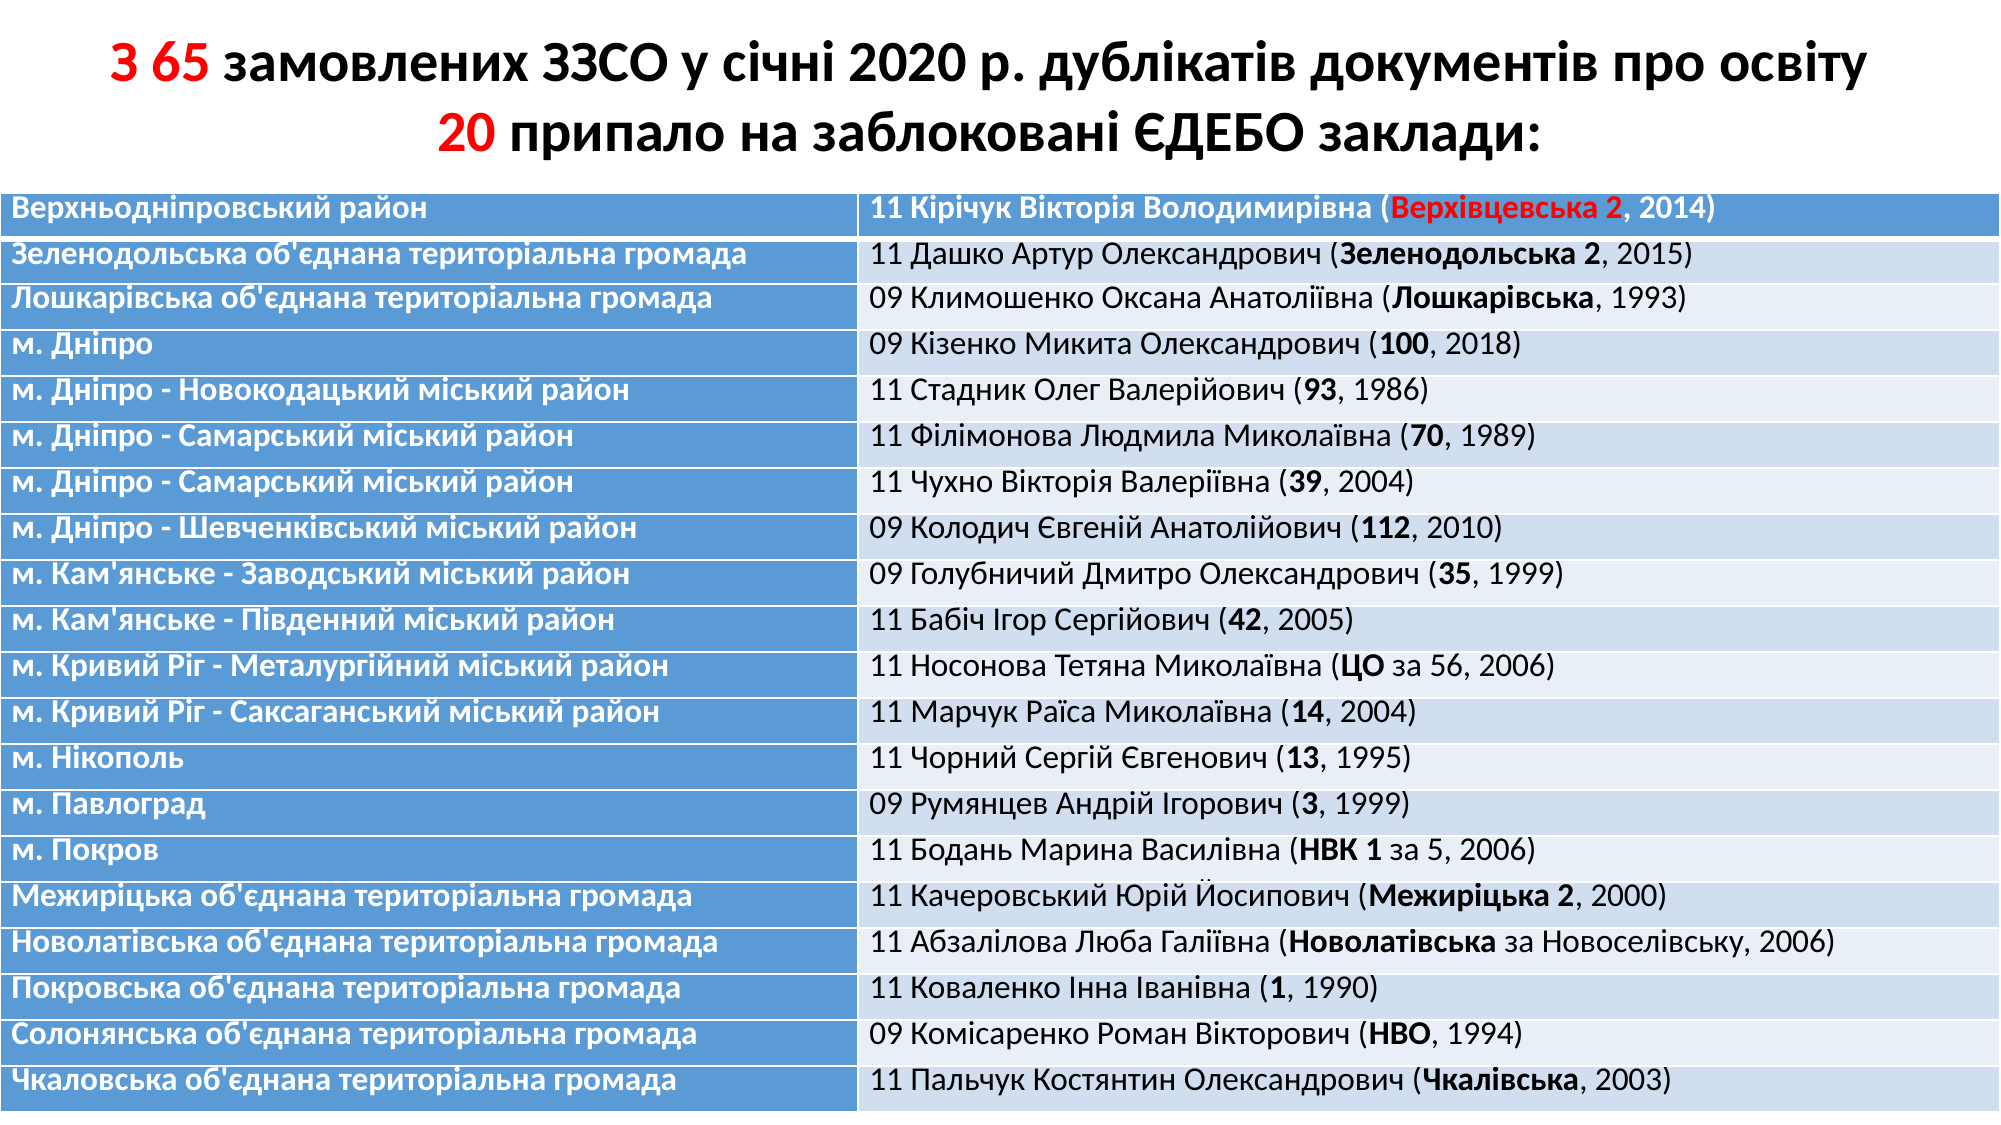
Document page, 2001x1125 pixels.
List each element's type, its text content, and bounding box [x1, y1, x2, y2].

table_cell м. Днiпро [1, 331, 857, 375]
table_cell 09 Комiсаренко Роман Вiкторович (НВО, 1994) [859, 1021, 1999, 1065]
table_cell Покровська об'єднана територiальна громада [1, 975, 857, 1019]
table_cell Чкаловська об'єднана територiальна громада [1, 1067, 857, 1111]
table_cell 11 Качеровський Юрiй Йосипович (Межирiцька 2, 2000) [859, 883, 1999, 927]
table_cell м. Днiпро - Самарський мiський район [1, 423, 857, 467]
text_box З 65 замовлених ЗЗСО у січні 2020 р. дублікатів документів про освіту 20 припало на заблоковані ЄДЕБО заклади: [45, 16, 1935, 171]
table_cell 09 Климошенко Оксана Анатолiївна (Лошкарiвська, 1993) [859, 285, 1999, 329]
table_cell Новолатiвська об'єднана територiальна громада [1, 929, 857, 973]
table_cell Зеленодольська об'єднана територiальна громада [1, 242, 857, 283]
table_cell 11 Чухно Вiкторiя Валерiївна (39, 2004) [859, 469, 1999, 513]
table_cell Лошкарiвська об'єднана територiальна громада [1, 285, 857, 329]
table_cell 11 Носонова Тетяна Миколаївна (ЦО за 56, 2006) [859, 653, 1999, 697]
table_cell 11 Дашко Артур Олександрович (Зеленодольська 2, 2015) [859, 242, 1999, 283]
table_cell 11 Чорний Сергiй Євгенович (13, 1995) [859, 745, 1999, 789]
table_cell 11 Пальчук Костянтин Олександрович (Чкалiвська, 2003) [859, 1067, 1999, 1111]
table_header Верхньоднiпровський район [1, 194, 857, 236]
table_cell Межирiцька об'єднана територiальна громада [1, 883, 857, 927]
table_cell м. Днiпро - Самарський мiський район [1, 469, 857, 513]
table_cell м. Кривий Рiг - Саксаганський мiський район [1, 699, 857, 743]
table_cell 11 Стадник Олег Валерiйович (93, 1986) [859, 377, 1999, 421]
table_cell Солонянська об'єднана територiальна громада [1, 1021, 857, 1065]
table_cell м. Нiкополь [1, 745, 857, 789]
table_cell 11 Фiлiмонова Людмила Миколаївна (70, 1989) [859, 423, 1999, 467]
table_cell 09 Голубничий Дмитро Олександрович (35, 1999) [859, 561, 1999, 605]
table_cell м. Покров [1, 837, 857, 881]
table_cell 09 Колодич Євгенiй Анатолiйович (112, 2010) [859, 515, 1999, 559]
table_header 11 Кiрiчук Вiкторiя Володимирiвна (Верхiвцевська 2, 2014) [859, 194, 1999, 236]
table_cell 11 Марчук Раїса Миколаївна (14, 2004) [859, 699, 1999, 743]
table_cell м. Кам'янське - Заводський мiський район [1, 561, 857, 605]
table_cell м. Днiпро - Шевченкiвський мiський район [1, 515, 857, 559]
table_cell 09 Кiзенко Микита Олександрович (100, 2018) [859, 331, 1999, 375]
table_cell 11 Абзалiлова Люба Галiївна (Новолатiвська за Новоселiвську, 2006) [859, 929, 1999, 973]
table_cell м. Кам'янське - Пiвденний мiський район [1, 607, 857, 651]
table_cell 09 Румянцев Андрiй Iгорович (3, 1999) [859, 791, 1999, 835]
table_cell м. Днiпро - Новокодацький мiський район [1, 377, 857, 421]
table_cell 11 Бабiч Iгор Сергiйович (42, 2005) [859, 607, 1999, 651]
table_cell м. Павлоград [1, 791, 857, 835]
table_cell 11 Бодань Марина Василiвна (НВК 1 за 5, 2006) [859, 837, 1999, 881]
table_cell м. Кривий Рiг - Металургiйний мiський район [1, 653, 857, 697]
table_cell 11 Коваленко Iнна Iванiвна (1, 1990) [859, 975, 1999, 1019]
